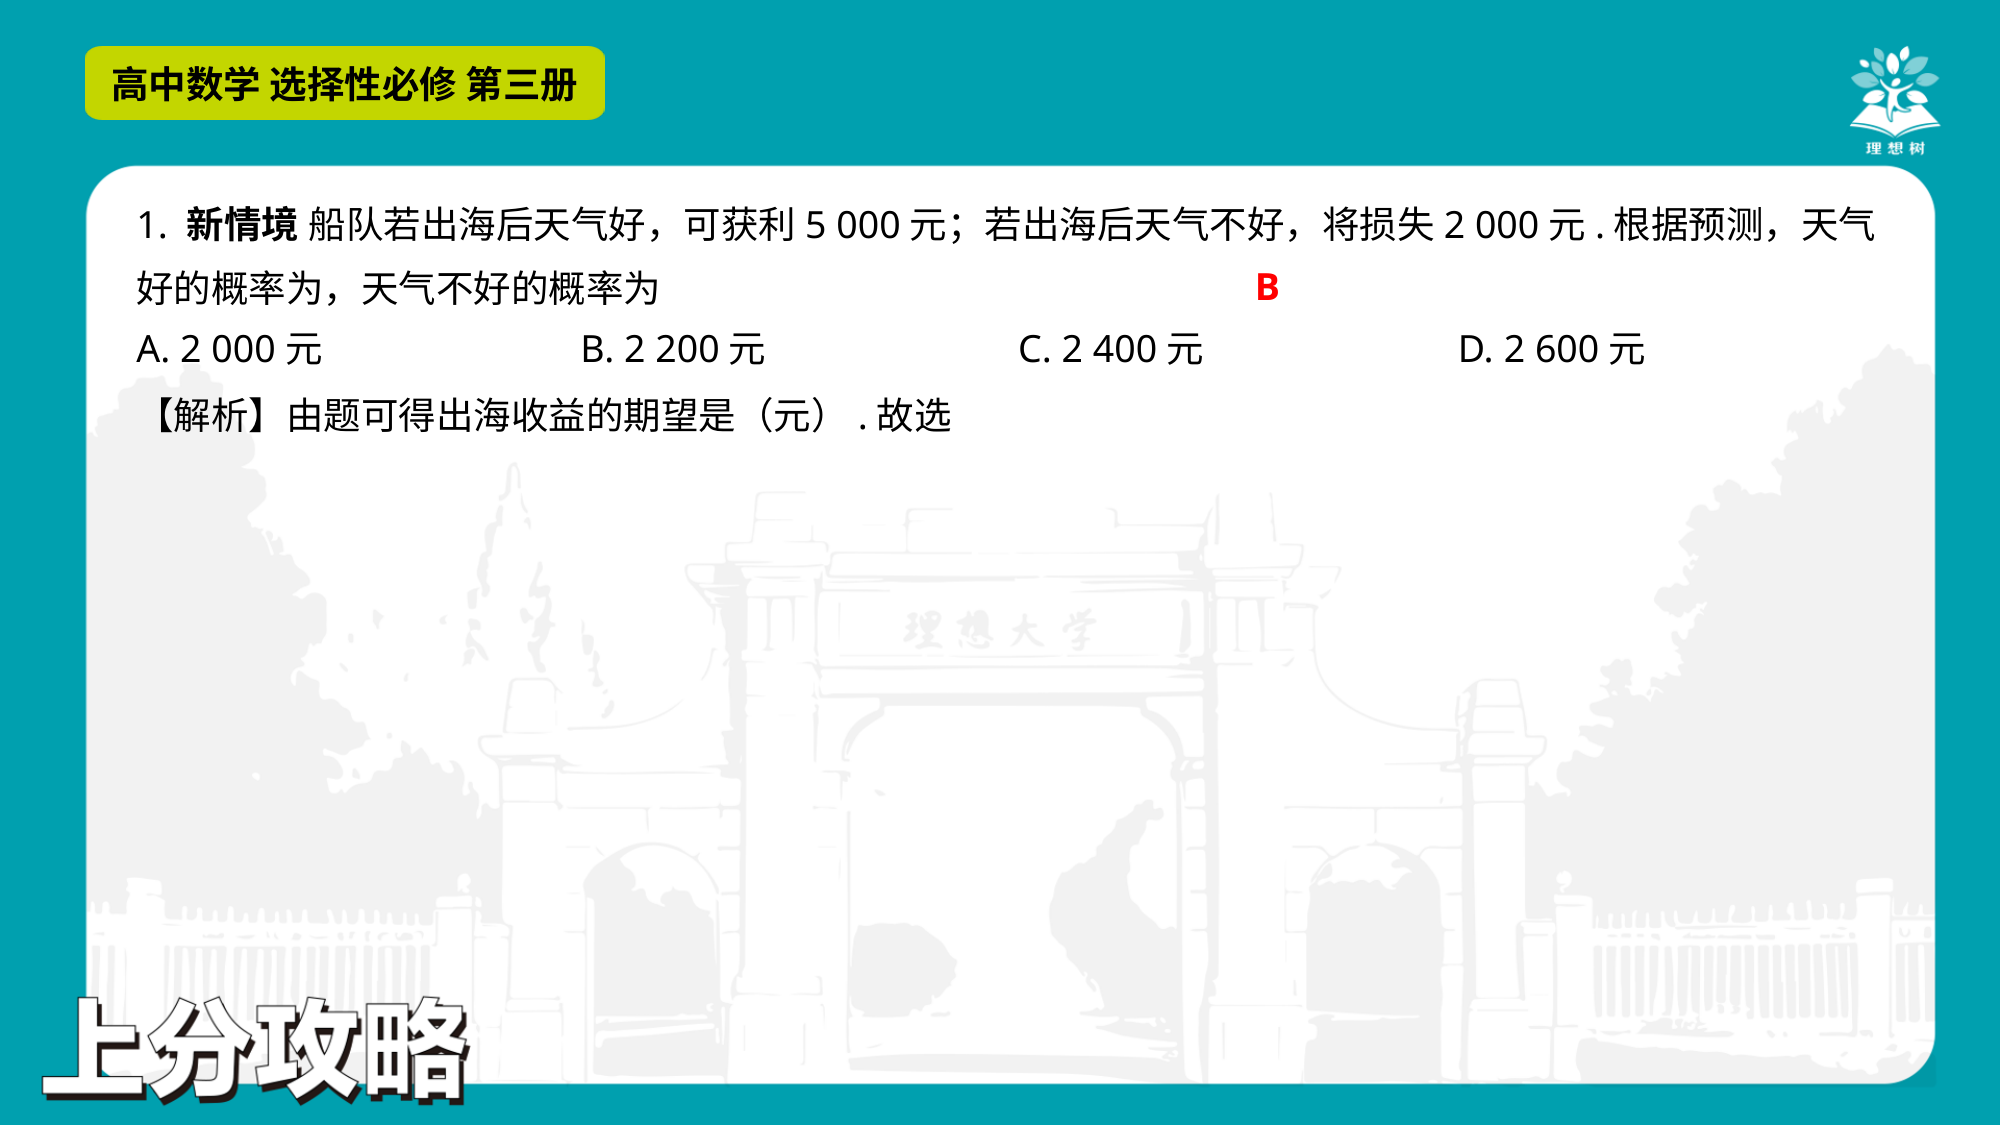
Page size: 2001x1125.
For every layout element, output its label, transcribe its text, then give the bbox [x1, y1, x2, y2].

text_box A. 2 000元 B. 2 200元 C. 2 400元 D. 2 600元 [136, 303, 1865, 363]
text_box B [1240, 243, 1295, 302]
picture [0, 0, 2000, 1125]
